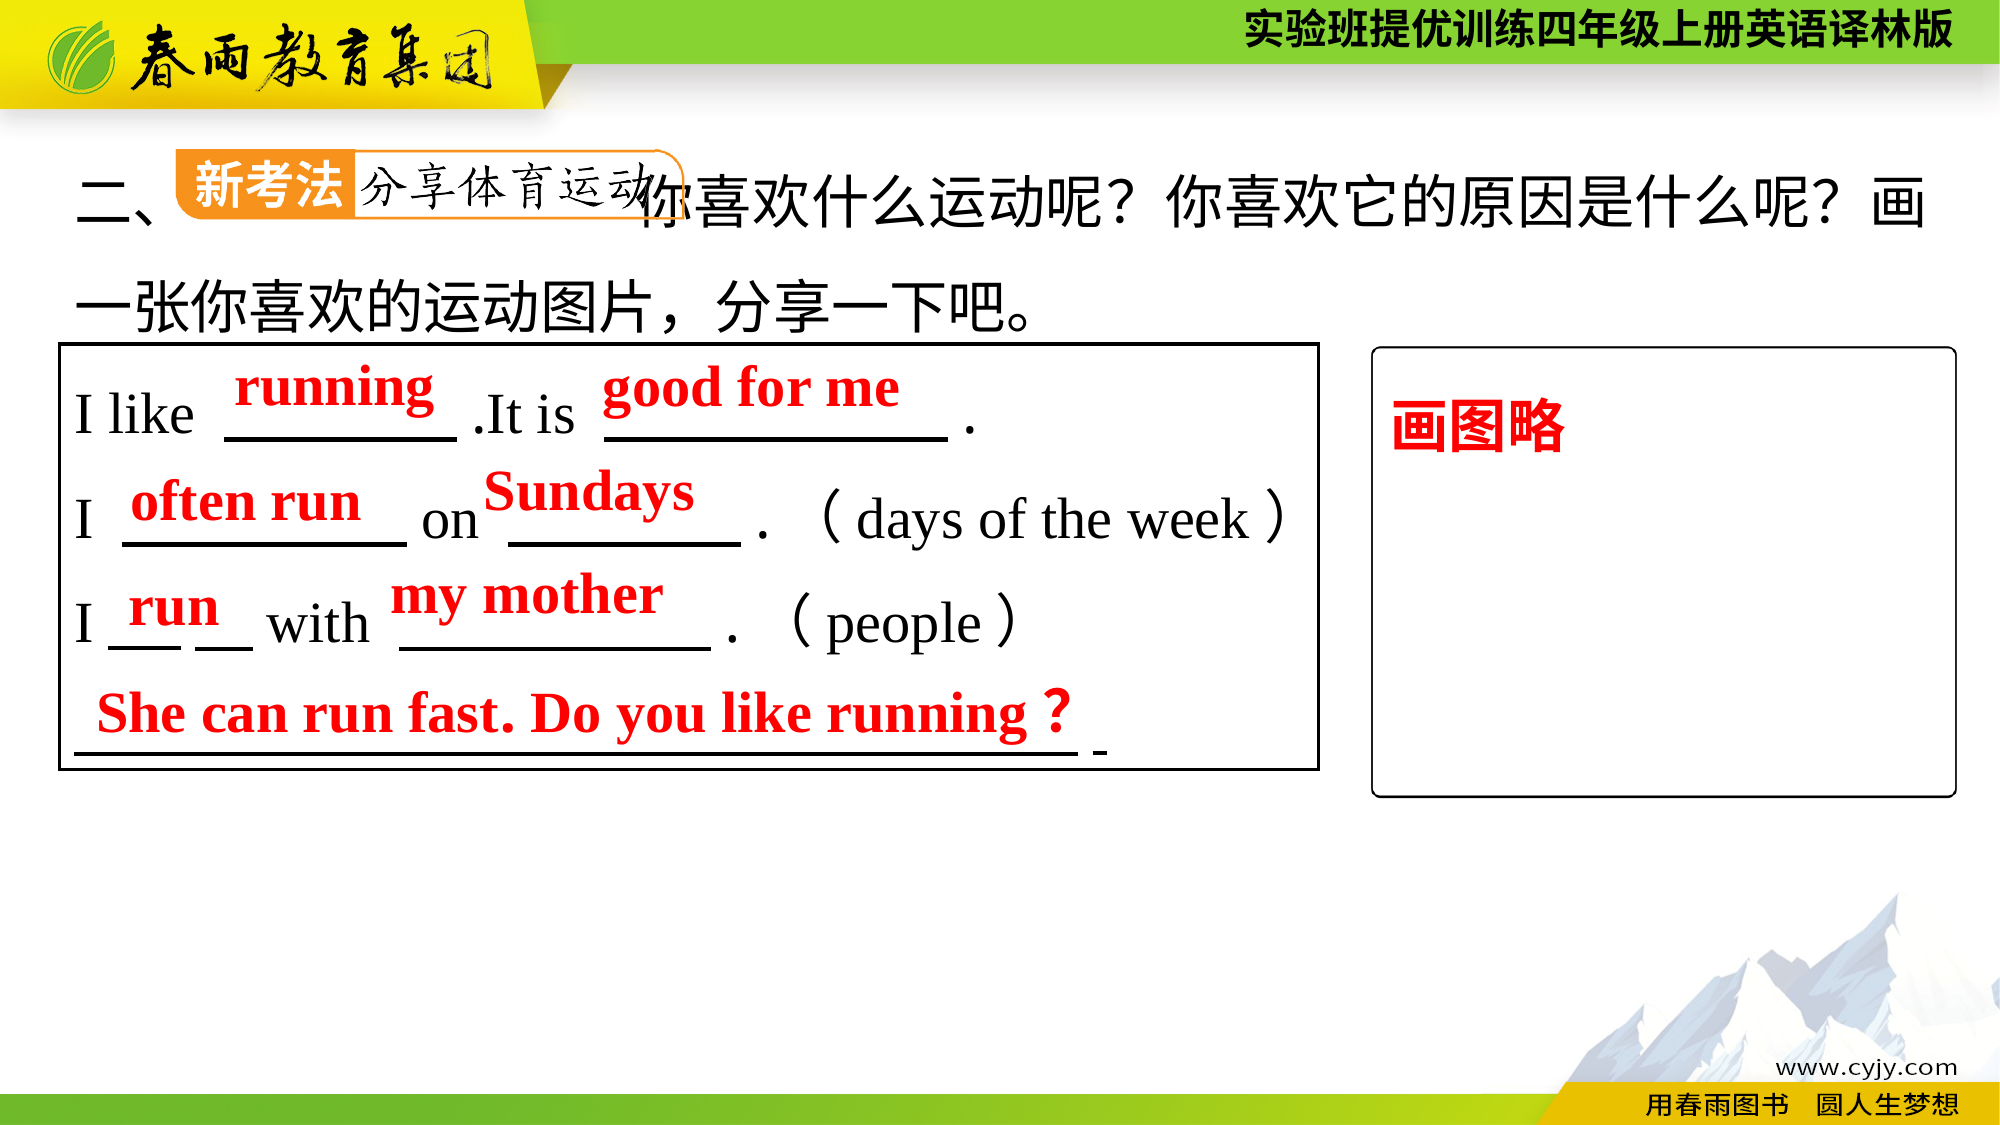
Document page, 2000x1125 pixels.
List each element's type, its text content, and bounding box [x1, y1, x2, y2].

text_box often run [115, 454, 377, 540]
text_box run [114, 559, 235, 631]
text_box Sundays [468, 444, 710, 530]
text_box [59, 343, 1319, 770]
picture [0, 0, 2000, 1125]
text_box good for me [588, 340, 915, 426]
text_box running [219, 339, 451, 425]
text_box She can run fast. Do you like running？ [81, 631, 1130, 752]
list 二、 你喜欢什么运动呢？你喜欢它的原因是什么呢？画一张你喜欢的运动图片，分享一下吧。 I like .It is . I on .（days of the week） I with .（people） . [59, 122, 1944, 774]
text_box my mother [375, 547, 679, 631]
